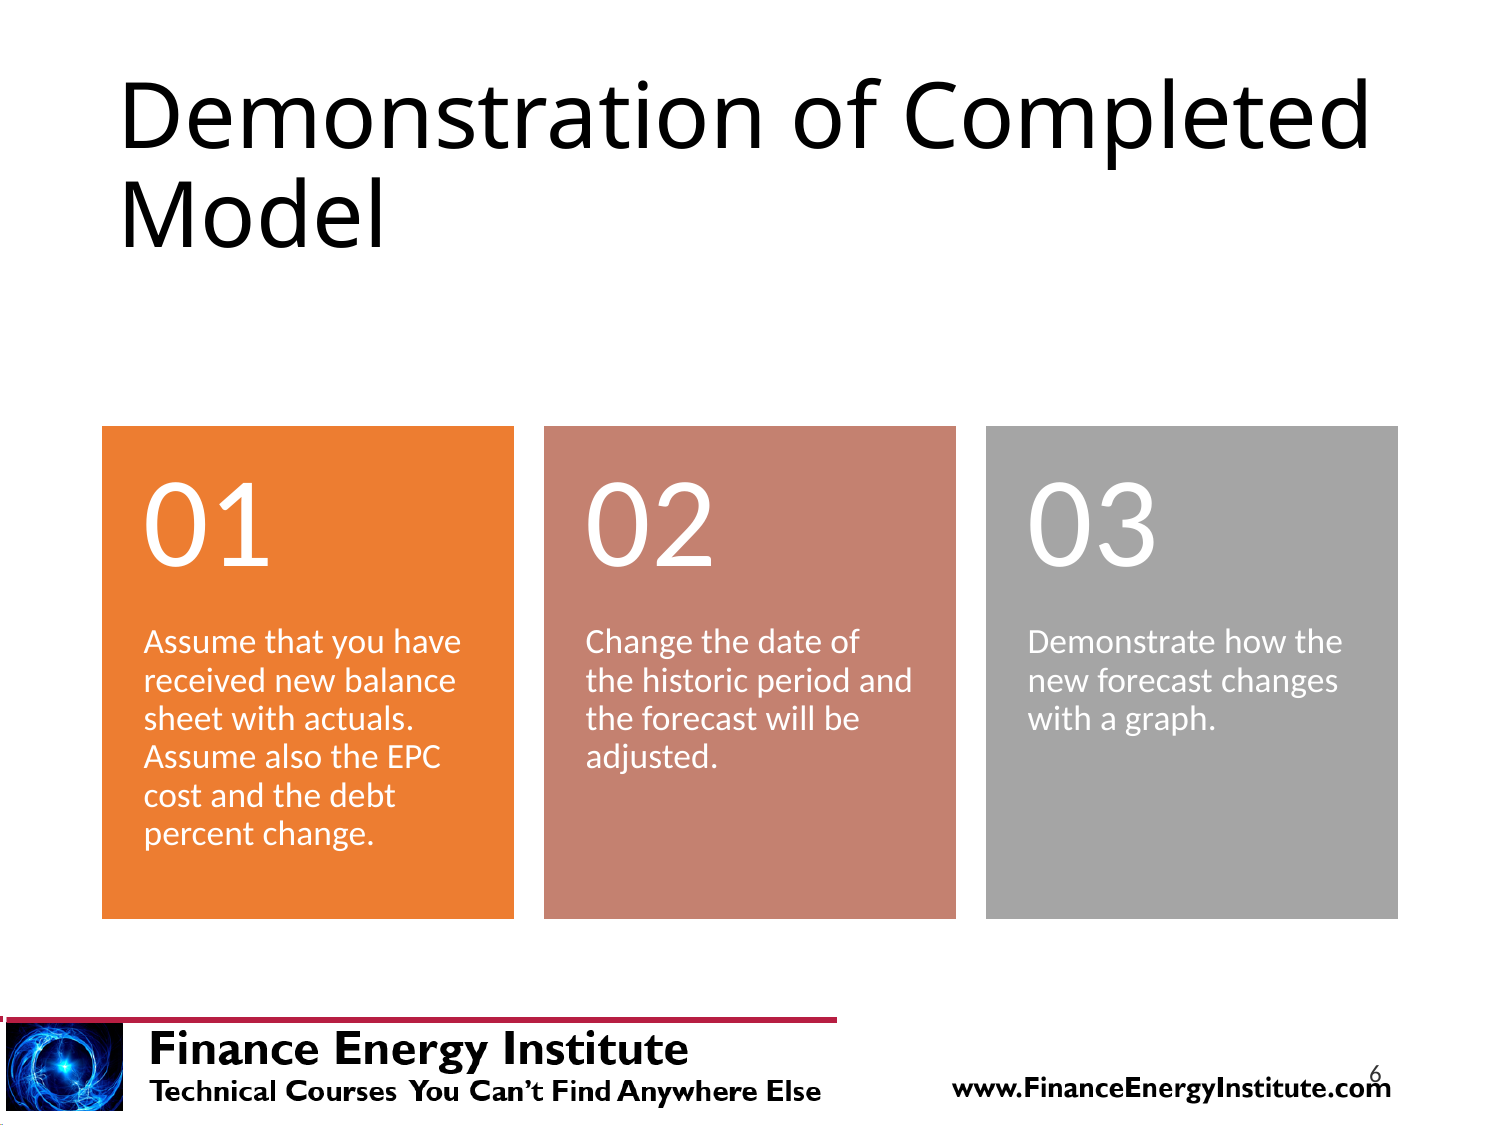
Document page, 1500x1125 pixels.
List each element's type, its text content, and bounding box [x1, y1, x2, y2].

picture [0, 1006, 837, 1125]
title Demonstration of Completed Model [102, 59, 1397, 278]
picture [947, 1071, 1400, 1108]
slide_number 6 [1059, 1042, 1397, 1103]
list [103, 331, 1397, 1014]
